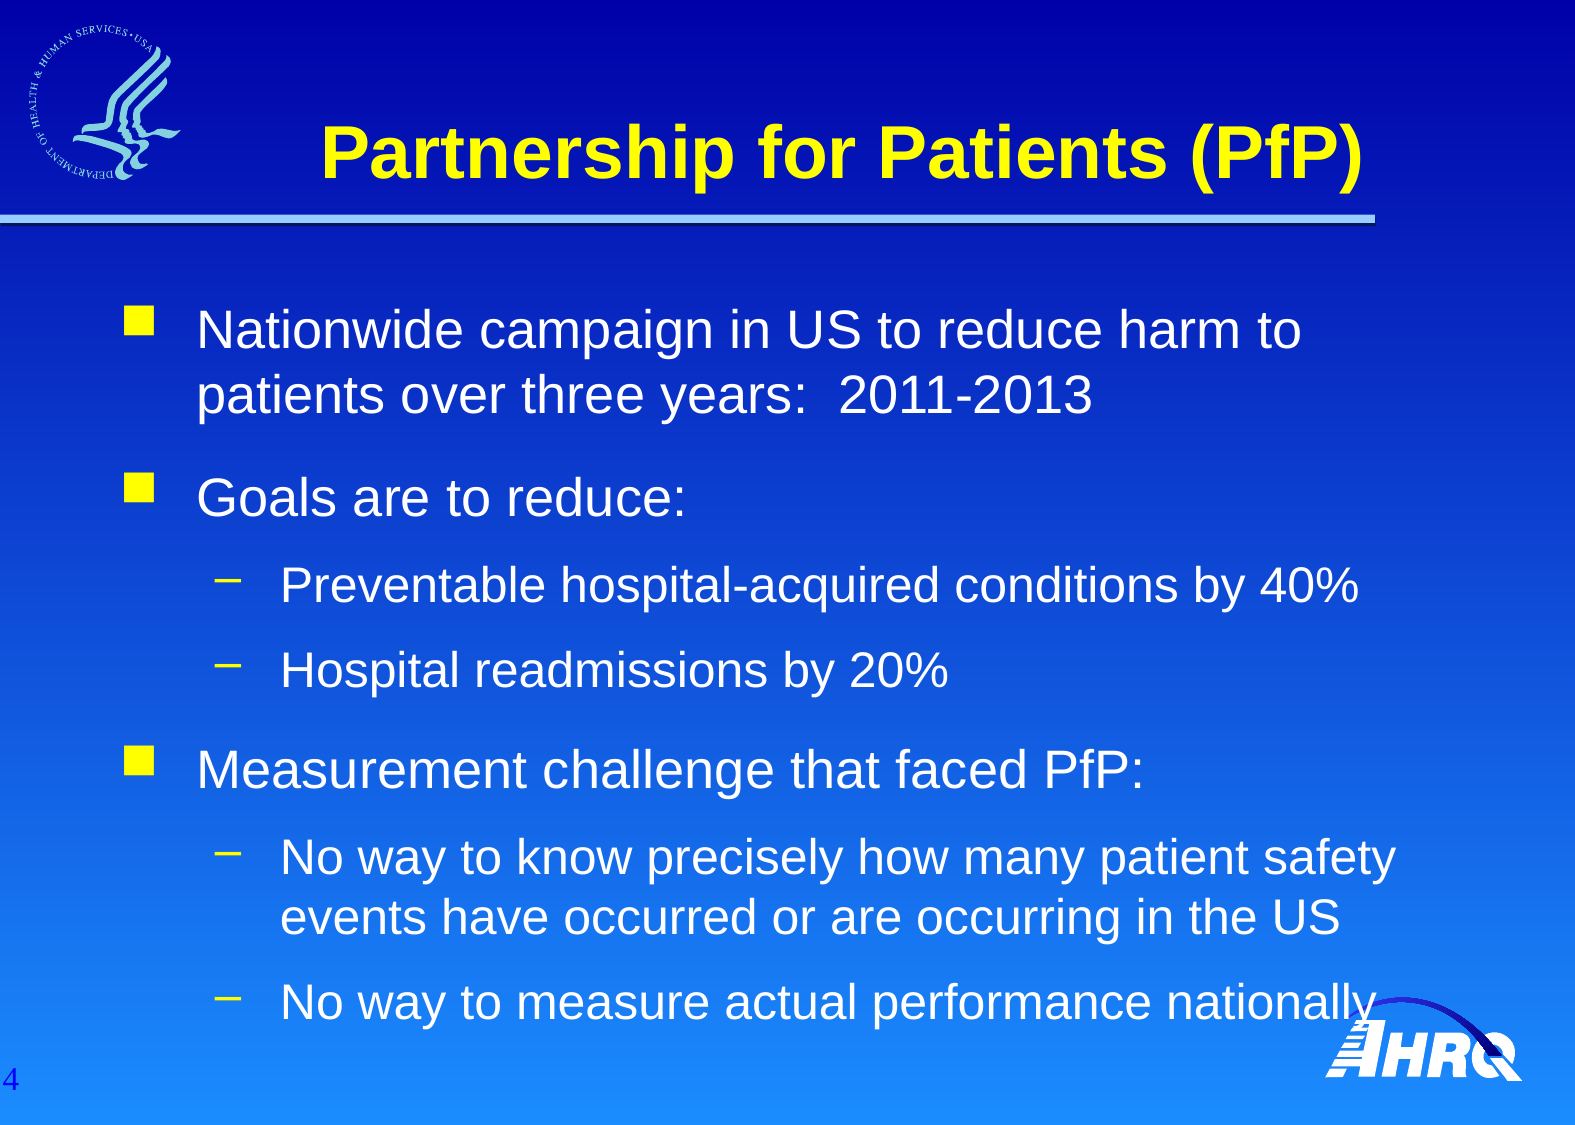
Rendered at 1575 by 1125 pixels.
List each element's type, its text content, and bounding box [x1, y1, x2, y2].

title Partnership for Patients (PfP) [203, 56, 1483, 202]
list Nationwide campaign in US to reduce harm to patients over three years: 2011-2013 Goals are to reduce: Preventable hospital-acquired conditions by 40% Hospital readmissions by 20% Measurement challenge that faced PfP: No way to know precisely how many patient safety events have occurred or are occurring in the US No way to measure actual performance nationally [104, 286, 1483, 763]
